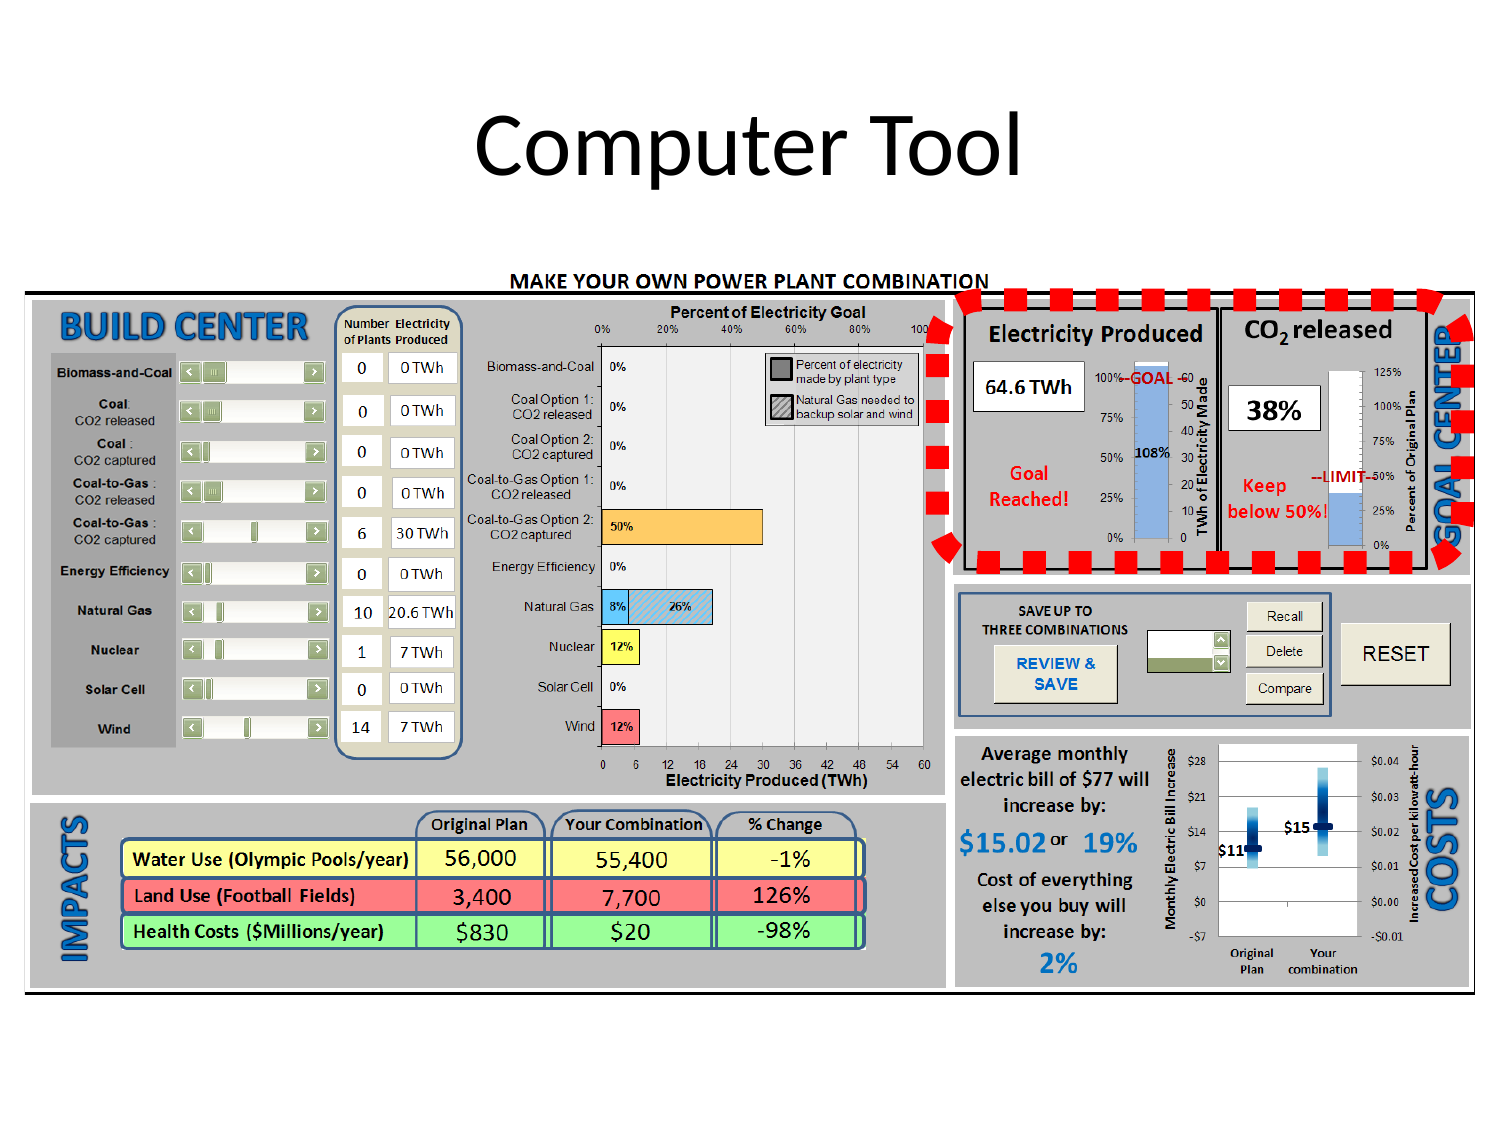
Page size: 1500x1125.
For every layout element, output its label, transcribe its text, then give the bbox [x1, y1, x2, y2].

picture [24, 262, 1476, 995]
title Computer Tool [75, 45, 1425, 233]
